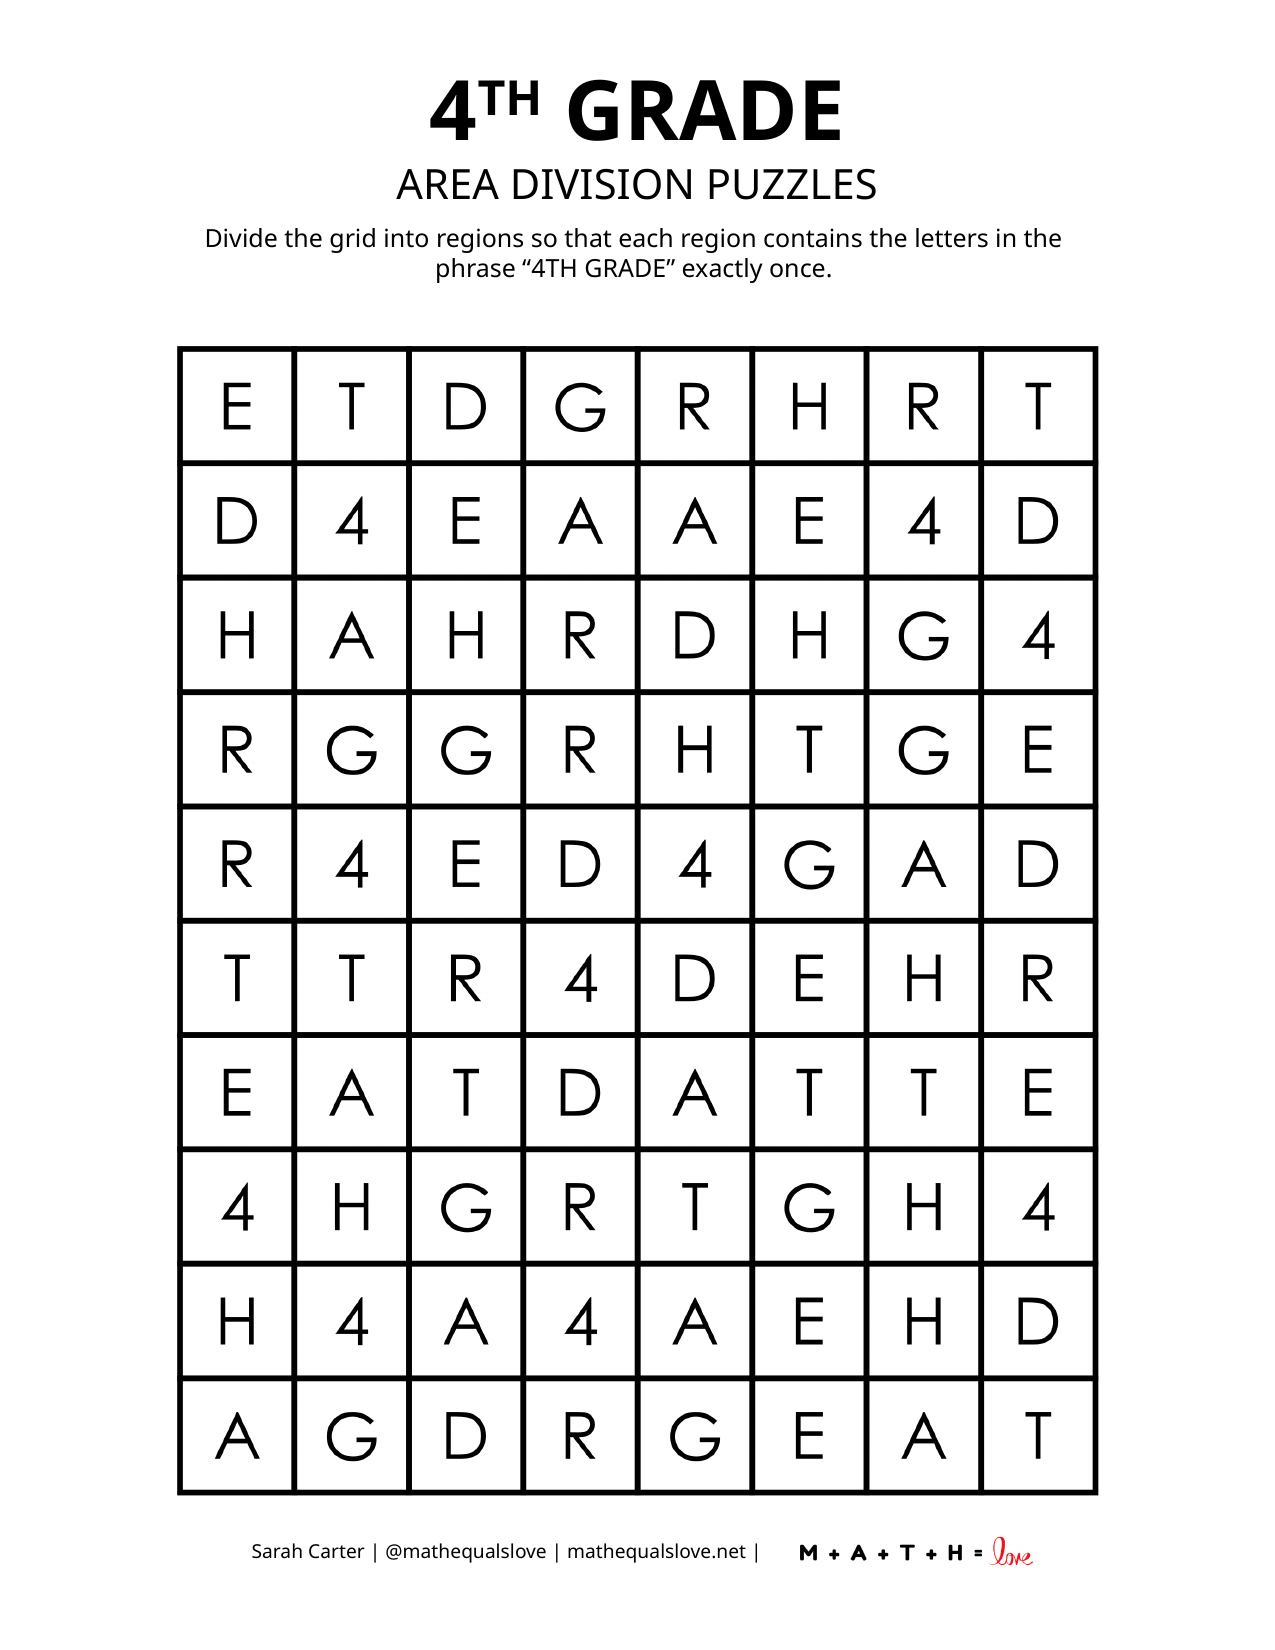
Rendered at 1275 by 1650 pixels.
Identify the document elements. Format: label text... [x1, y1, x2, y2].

text_box Sarah Carter | @mathequalslove | mathequalslove.net | [236, 1532, 1071, 1570]
picture [174, 342, 1101, 1498]
text_box 4TH GRADE AREA DIVISION PUZZLES [77, 50, 1198, 214]
picture [790, 1534, 1039, 1569]
text_box Divide the grid into regions so that each region contains the letters in the phrase “4TH GRADE” exactly once. [0, 214, 1275, 290]
